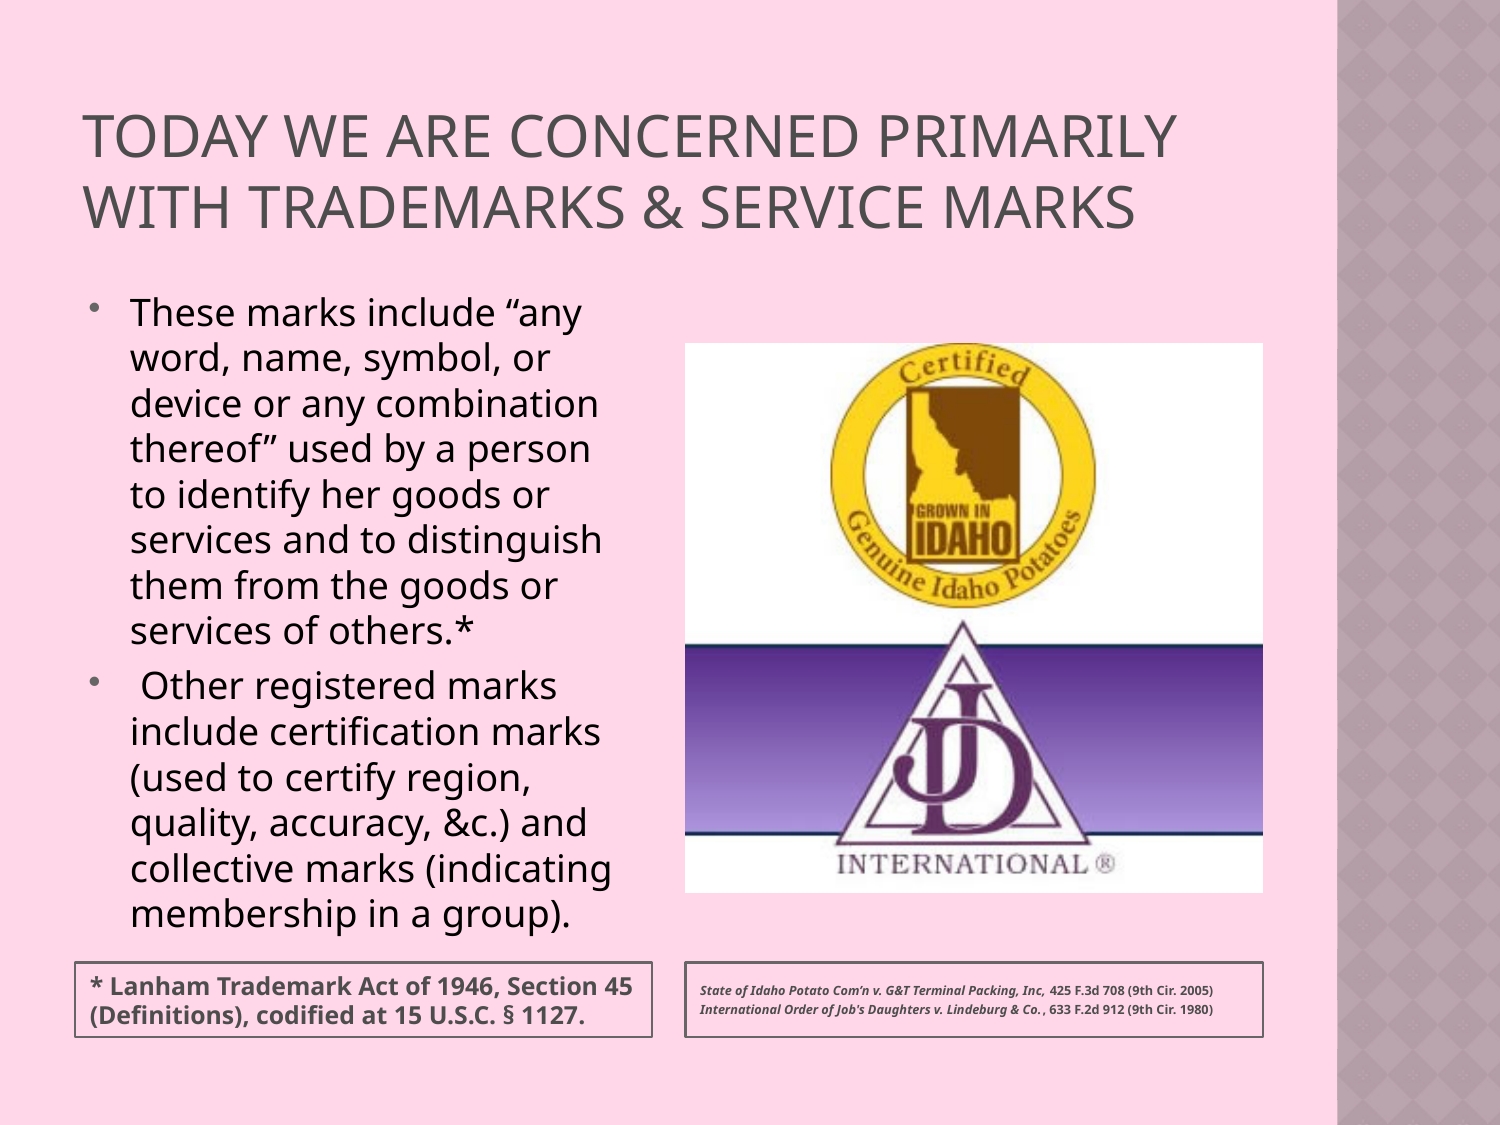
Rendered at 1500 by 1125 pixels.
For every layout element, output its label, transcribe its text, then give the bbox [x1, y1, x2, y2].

list State of Idaho Potato Com’n v. G&T Terminal Packing, Inc, 425 F.3d 708 (9th Cir. 2005) International Order of Job's Daughters v. Lindeburg & Co., 633 F.2d 912 (9th Cir. 1980) [684, 961, 1264, 1038]
title Today we are concerned Primarily with Trademarks & Service Marks [75, 52, 1263, 240]
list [684, 343, 1264, 894]
list * Lanham Trademark Act of 1946, Section 45 (Definitions), codified at 15 U.S.C. § 1127. [74, 961, 653, 1038]
list These marks include “any word, name, symbol, or device or any combination thereof” used by a person to identify her goods or services and to distinguish them from the goods or services of others.* Other registered marks include certification marks (used to certify region, quality, accuracy, &c.) and collective marks (indicating membership in a group). [75, 280, 653, 956]
